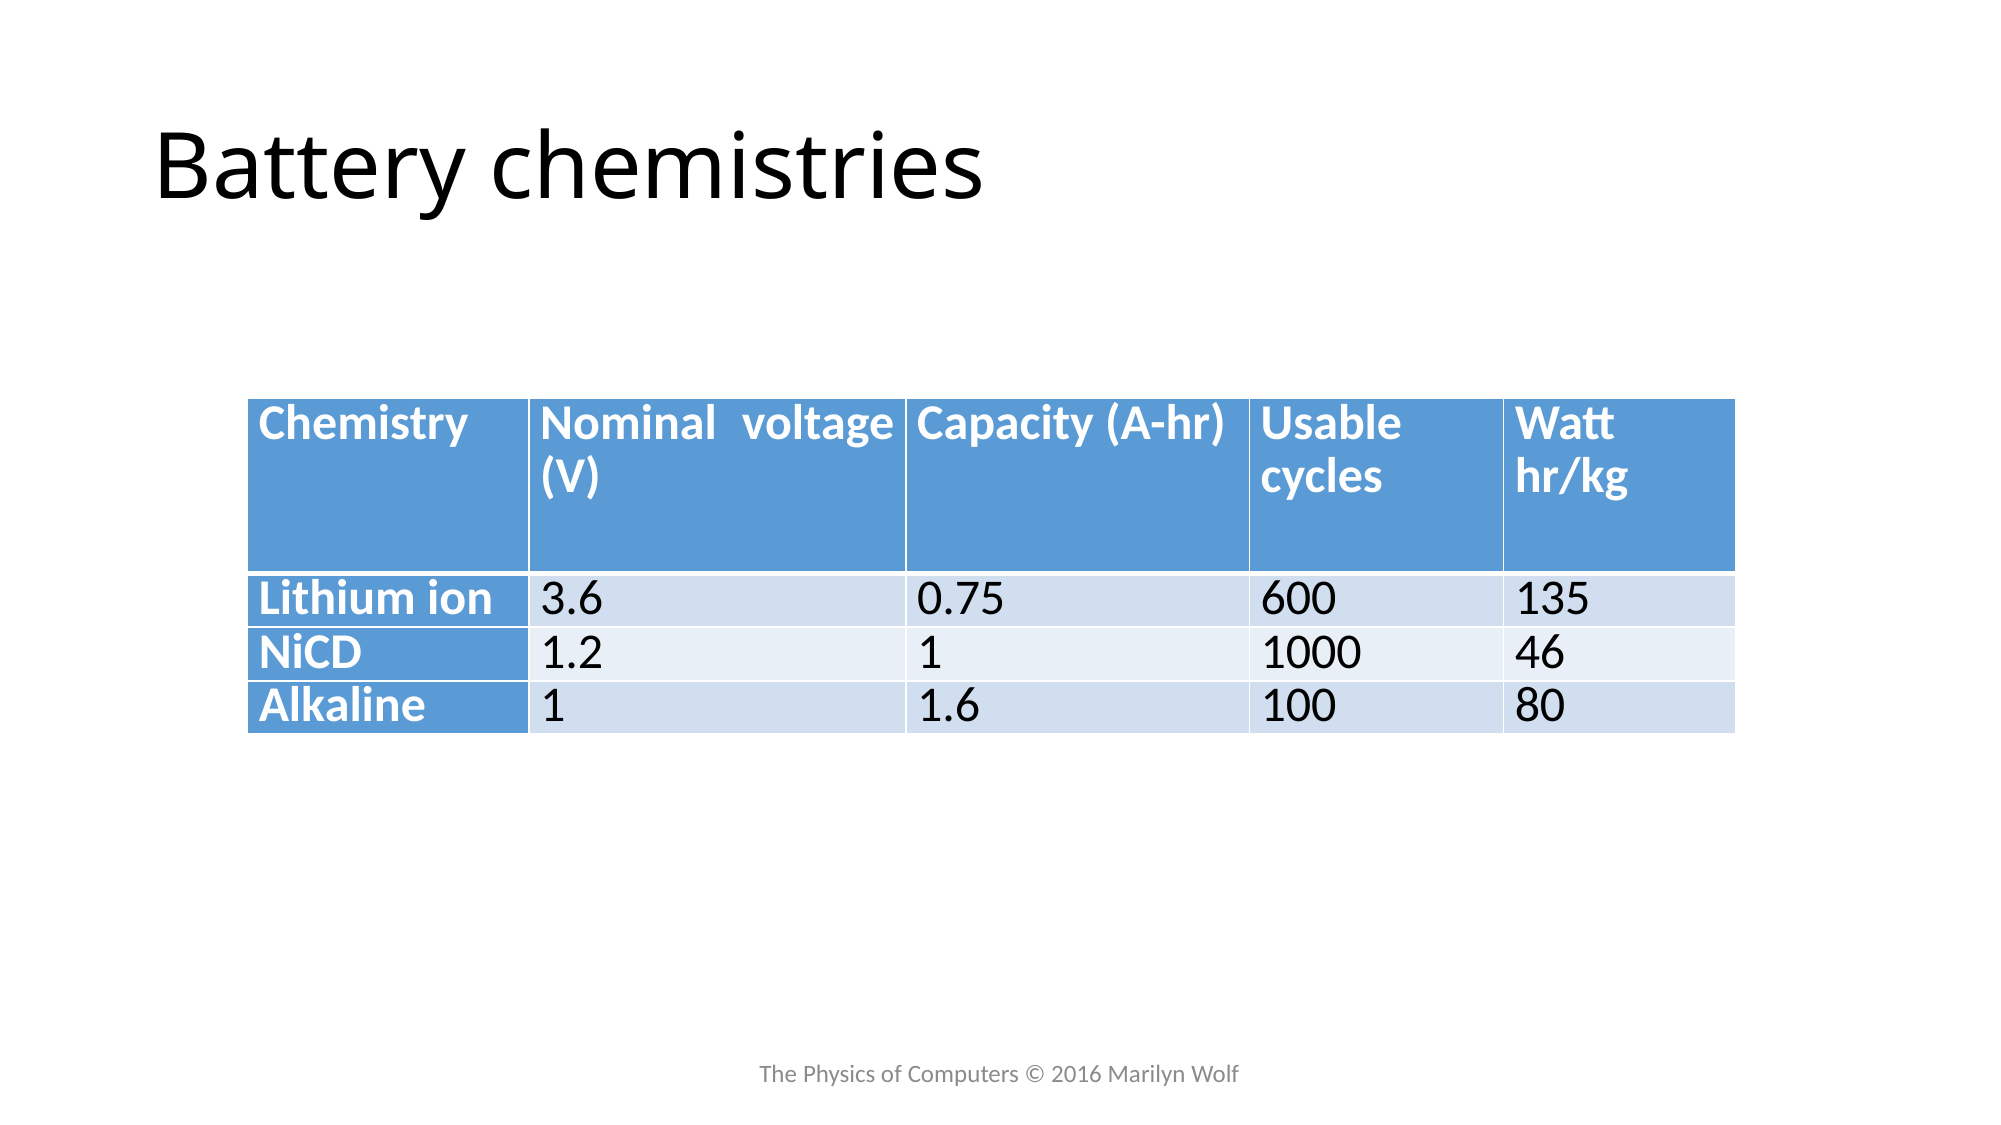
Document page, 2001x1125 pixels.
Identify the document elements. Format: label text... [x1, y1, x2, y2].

table_header Capacity (A-hr) [907, 399, 1249, 571]
table_cell 46 [1504, 628, 1735, 680]
table_cell 80 [1504, 682, 1735, 733]
table_cell 135 [1504, 576, 1735, 626]
table_cell 3.6 [530, 576, 905, 626]
table_header Usable cycles [1250, 399, 1503, 571]
footer The Physics of Computers © 2016 Marilyn Wolf [662, 1042, 1338, 1103]
table_cell Alkaline [248, 682, 528, 733]
table_cell 1 [530, 682, 905, 733]
table_cell 1000 [1250, 628, 1503, 680]
table_cell NiCD [248, 628, 528, 680]
table_cell 600 [1250, 576, 1503, 626]
title Battery chemistries [137, 59, 1863, 278]
table_cell 1 [907, 628, 1249, 680]
table_header Nominal voltage (V) [530, 399, 905, 571]
table_cell 1.6 [907, 682, 1249, 733]
table_cell Lithium ion [248, 576, 528, 626]
table_cell 1.2 [530, 628, 905, 680]
table_header Watt hr/kg [1504, 399, 1735, 571]
table_cell 100 [1250, 682, 1503, 733]
table_header Chemistry [248, 399, 528, 571]
table_cell 0.75 [907, 576, 1249, 626]
